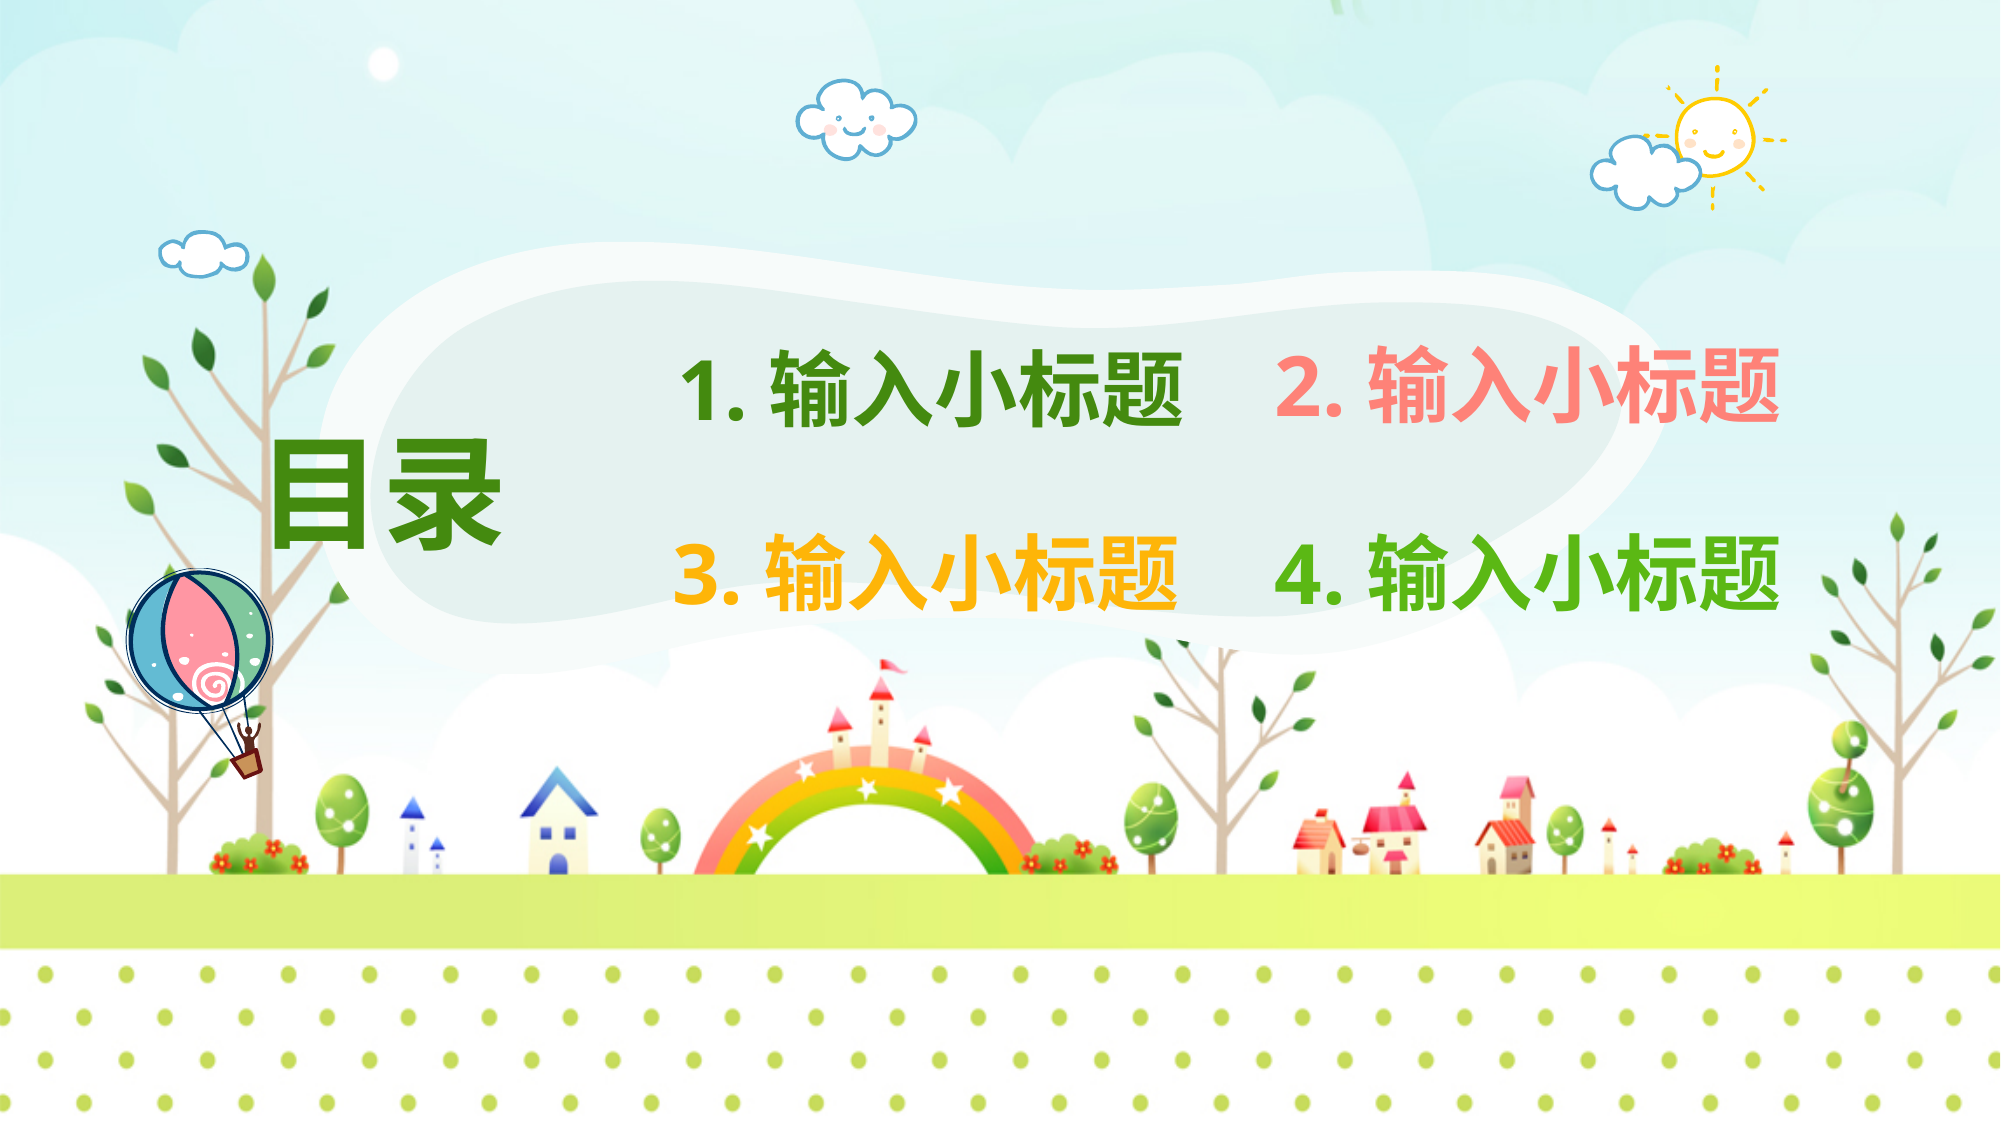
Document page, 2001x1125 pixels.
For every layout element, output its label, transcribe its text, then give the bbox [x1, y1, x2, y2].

text_box 4.输入小标题 [1673, 514, 1829, 629]
text_box 2.输入小标题 [1673, 325, 1829, 441]
text_box 目录 [242, 407, 315, 573]
picture [0, 0, 2001, 1125]
